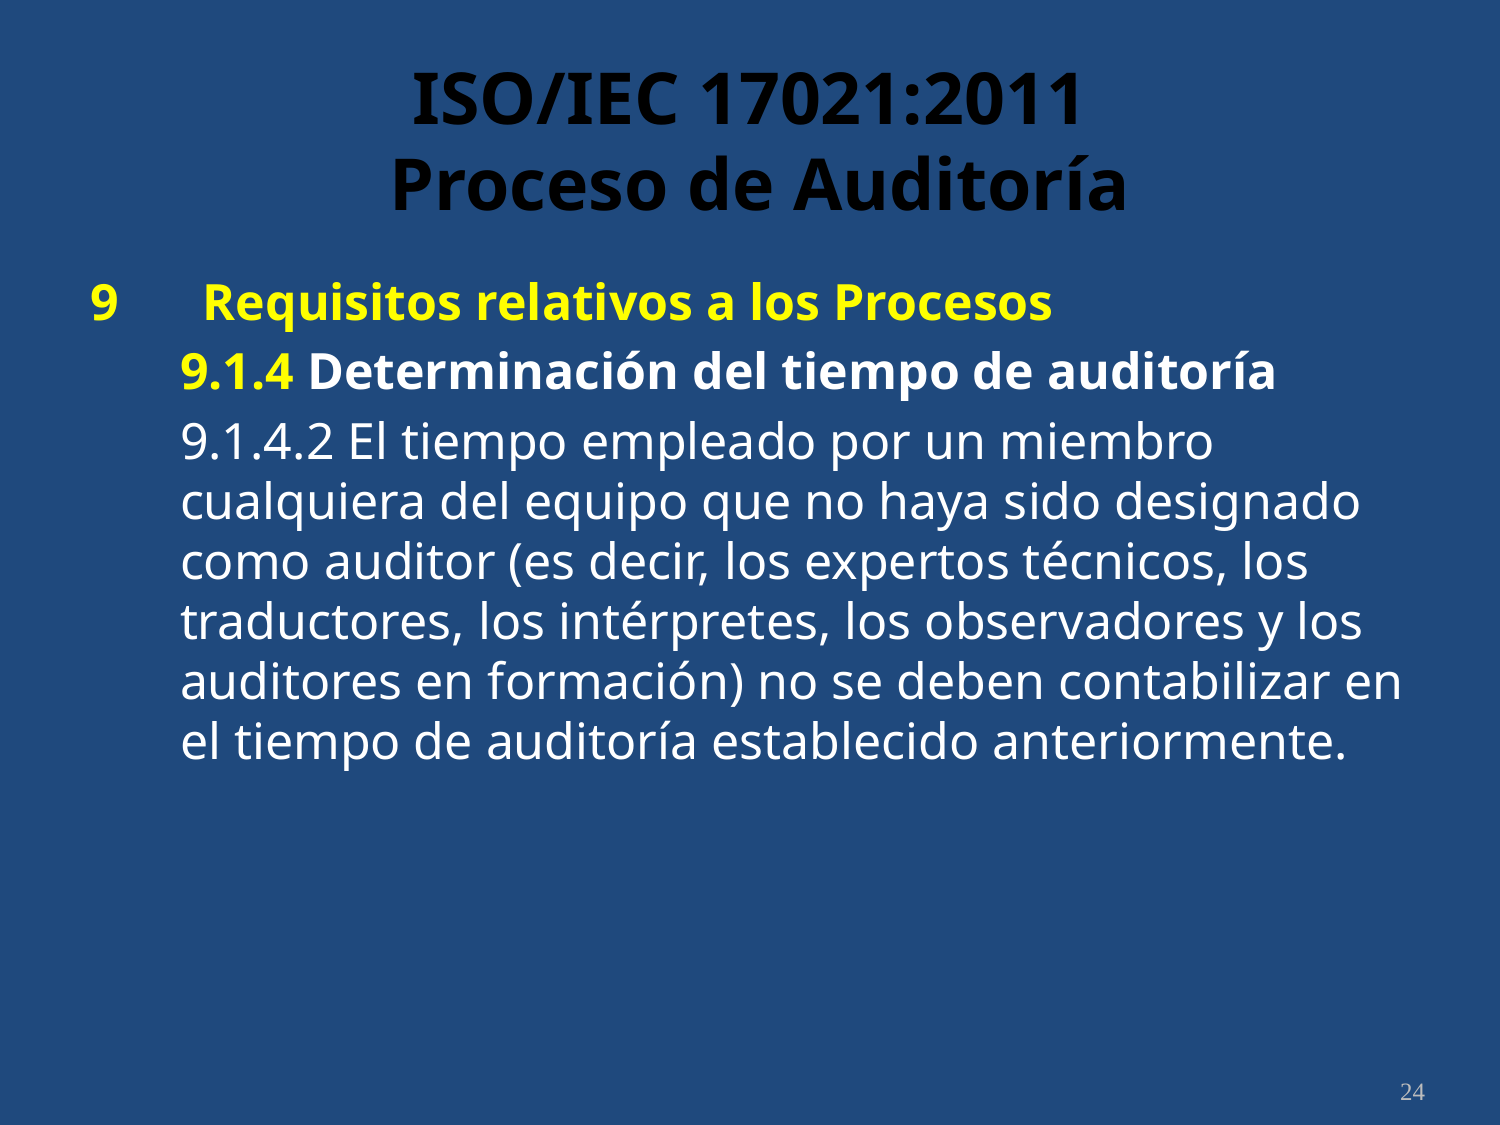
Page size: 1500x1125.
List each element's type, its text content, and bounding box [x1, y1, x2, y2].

title ISO/IEC 17021:2011 Proceso de Auditoría [75, 45, 1425, 233]
slide_number 24 [1299, 1052, 1425, 1113]
list 9 Requisitos relativos a los Procesos 9.1.4 Determinación del tiempo de auditoría 9.1.4.2 El tiempo empleado por un miembro cualquiera del equipo que no haya sido designado como auditor (es decir, los expertos técnicos, los traductores, los intérpretes, los observadores y los auditores en formación) no se deben contabilizar en el tiempo de auditoría establecido anteriormente. [74, 262, 1426, 1036]
